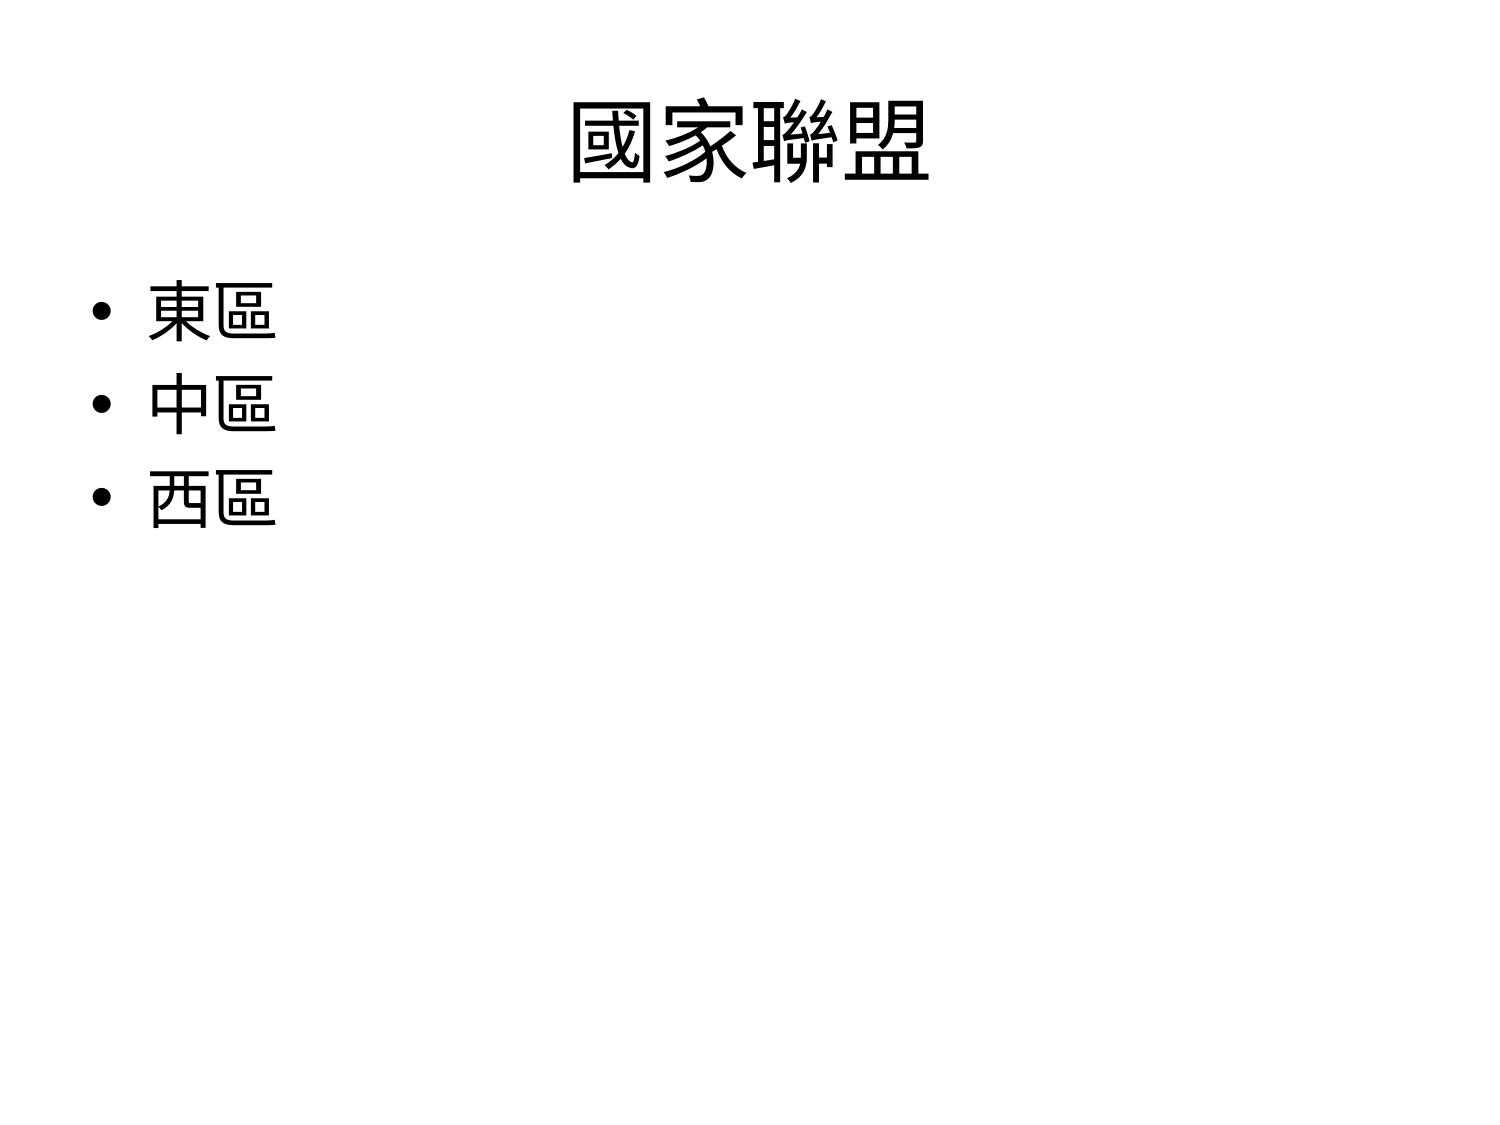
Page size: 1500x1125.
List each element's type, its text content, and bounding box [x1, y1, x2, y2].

list 東區 中區 西區 [75, 262, 1425, 1005]
title 國家聯盟 [75, 45, 1425, 233]
